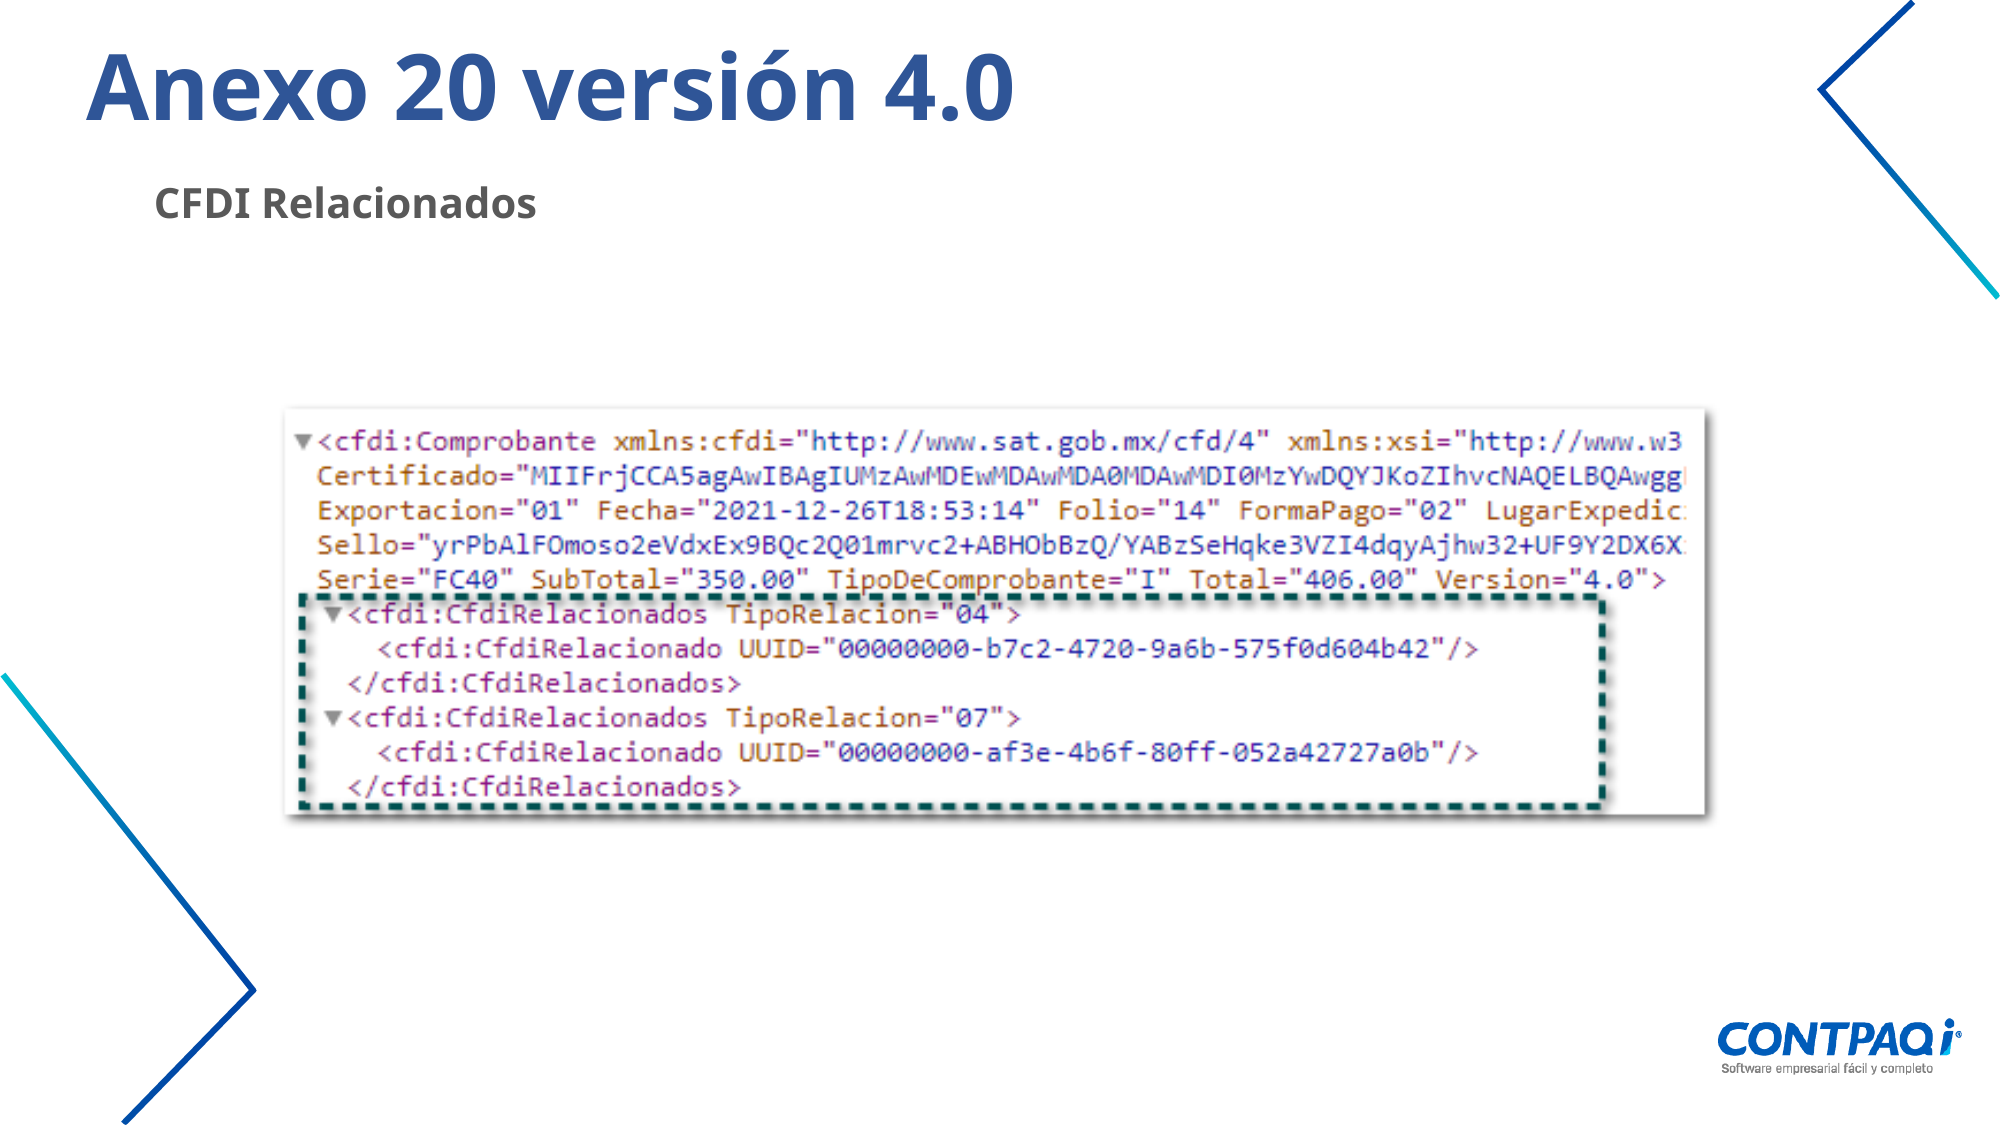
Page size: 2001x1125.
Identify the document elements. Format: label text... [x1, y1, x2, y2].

picture [0, 672, 257, 1125]
title Anexo 20 versión 4.0 [71, 19, 1372, 162]
text_box CFDI Relacionados [139, 169, 1861, 235]
picture [1816, 0, 2000, 300]
picture [1718, 1018, 1962, 1075]
picture [274, 398, 1726, 882]
